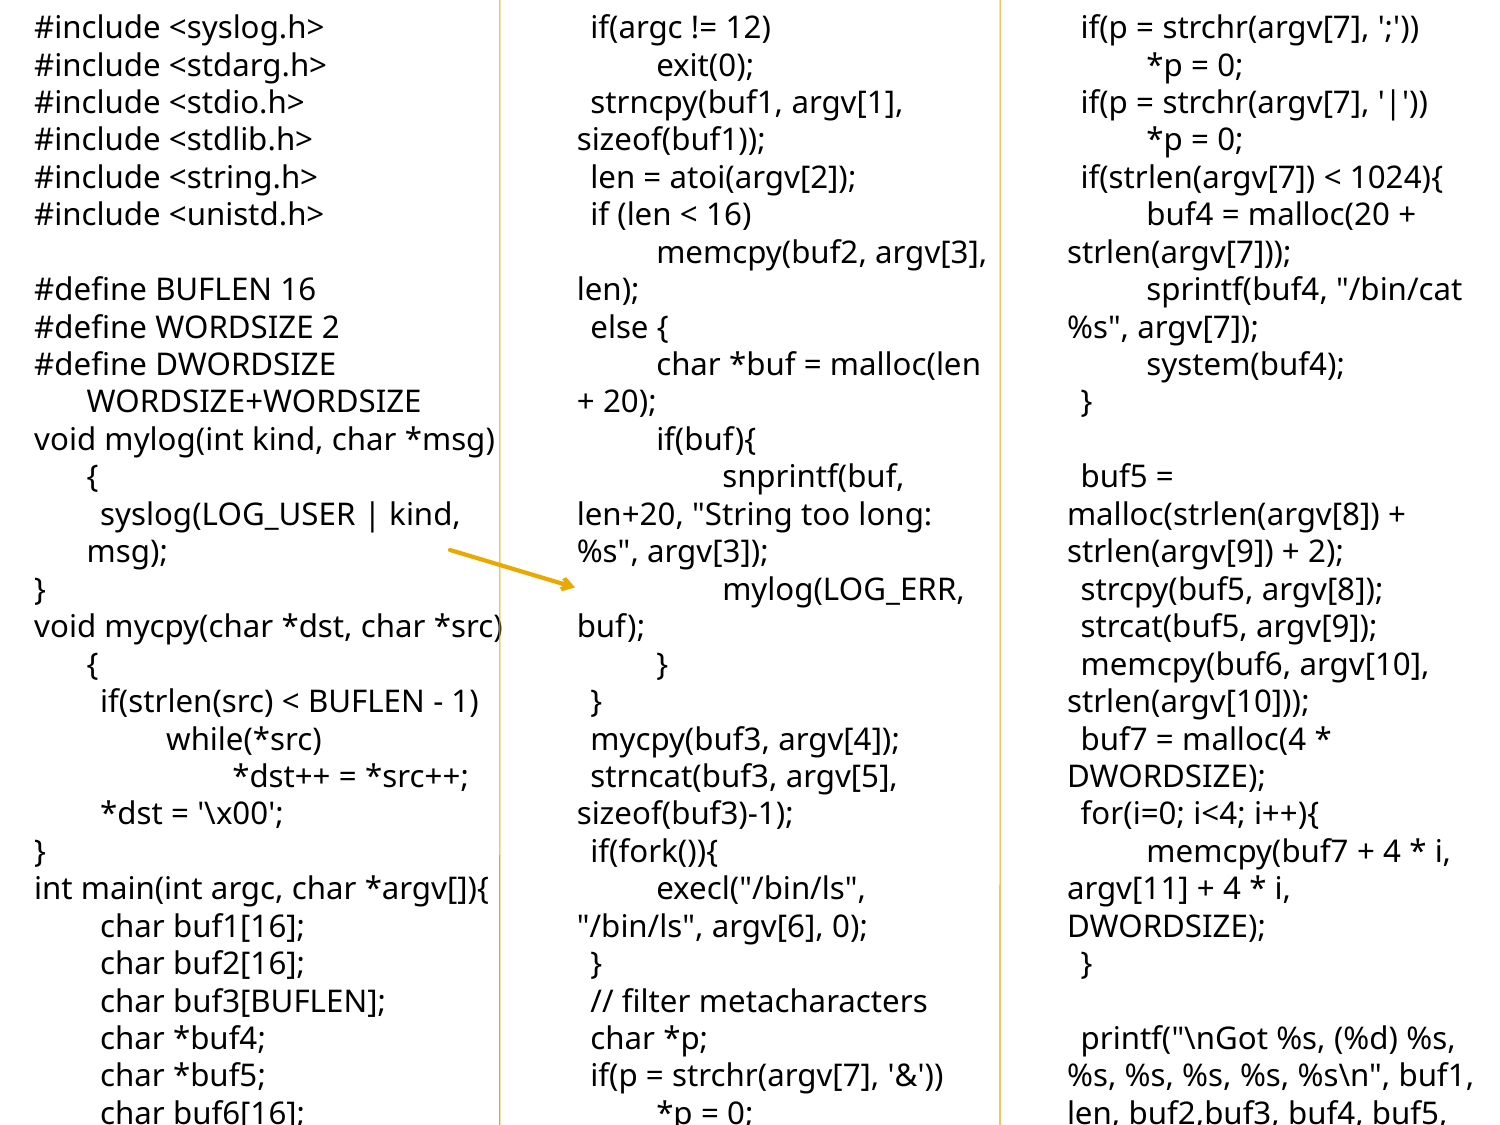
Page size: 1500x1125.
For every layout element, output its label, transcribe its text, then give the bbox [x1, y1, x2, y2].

text_box #include <syslog.h> #include <stdarg.h> #include <stdio.h> #include <stdlib.h> #include <string.h> #include <unistd.h> #define BUFLEN 16 #define WORDSIZE 2 #define DWORDSIZE WORDSIZE+WORDSIZE void mylog(int kind, char *msg){ syslog(LOG_USER | kind, msg); } void mycpy(char *dst, char *src){ if(strlen(src) < BUFLEN - 1) while(*src) *dst++ = *src++; *dst = '\x00'; } int main(int argc, char *argv[]){ char buf1[16]; char buf2[16]; char buf3[BUFLEN]; char *buf4; char *buf5; char buf6[16]; char *buf7; int i, len; if(argc != 12) exit(0); strncpy(buf1, argv[1], sizeof(buf1)); len = atoi(argv[2]); if (len < 16) memcpy(buf2, argv[3], len); else { char *buf = malloc(len + 20); if(buf){ snprintf(buf, len+20, "String too long: %s", argv[3]); mylog(LOG_ERR, buf); } } mycpy(buf3, argv[4]); strncat(buf3, argv[5], sizeof(buf3)-1); if(fork()){ execl("/bin/ls", "/bin/ls", argv[6], 0); } // filter metacharacters char *p; if(p = strchr(argv[7], '&')) *p = 0; if(p = strchr(argv[7], '`')) *p = 0; if(p = strchr(argv[7], ';')) *p = 0; if(p = strchr(argv[7], '|')) *p = 0; if(strlen(argv[7]) < 1024){ buf4 = malloc(20 + strlen(argv[7])); sprintf(buf4, "/bin/cat %s", argv[7]); system(buf4); } buf5 = malloc(strlen(argv[8]) + strlen(argv[9]) + 2); strcpy(buf5, argv[8]); strcat(buf5, argv[9]); memcpy(buf6, argv[10], strlen(argv[10])); buf7 = malloc(4 * DWORDSIZE); for(i=0; i<4; i++){ memcpy(buf7 + 4 * i, argv[11] + 4 * i, DWORDSIZE); } printf("\nGot %s, (%d) %s, %s, %s, %s, %s, %s\n", buf1, len, buf2,buf3, buf4, buf5, buf6, buf7); } [0, 571, 499, 1125]
text_box #include <syslog.h> #include <stdarg.h> #include <stdio.h> #include <stdlib.h> #include <string.h> #include <unistd.h> #define BUFLEN 16 #define WORDSIZE 2 #define DWORDSIZE WORDSIZE+WORDSIZE void mylog(int kind, char *msg){ syslog(LOG_USER | kind, msg); } void mycpy(char *dst, char *src){ if(strlen(src) < BUFLEN - 1) while(*src) *dst++ = *src++; *dst = '\x00'; } int main(int argc, char *argv[]){ char buf1[16]; char buf2[16]; char buf3[BUFLEN]; char *buf4; char *buf5; char buf6[16]; char *buf7; int i, len; if(argc != 12) exit(0); strncpy(buf1, argv[1], sizeof(buf1)); len = atoi(argv[2]); if (len < 16) memcpy(buf2, argv[3], len); else { char *buf = malloc(len + 20); if(buf){ snprintf(buf, len+20, "String too long: %s", argv[3]); mylog(LOG_ERR, buf); } } mycpy(buf3, argv[4]); strncat(buf3, argv[5], sizeof(buf3)-1); if(fork()){ execl("/bin/ls", "/bin/ls", argv[6], 0); } // filter metacharacters char *p; if(p = strchr(argv[7], '&')) *p = 0; if(p = strchr(argv[7], '`')) *p = 0; if(p = strchr(argv[7], ';')) *p = 0; if(p = strchr(argv[7], '|')) *p = 0; if(strlen(argv[7]) < 1024){ buf4 = malloc(20 + strlen(argv[7])); sprintf(buf4, "/bin/cat %s", argv[7]); system(buf4); } buf5 = malloc(strlen(argv[8]) + strlen(argv[9]) + 2); strcpy(buf5, argv[8]); strcat(buf5, argv[9]); memcpy(buf6, argv[10], strlen(argv[10])); buf7 = malloc(4 * DWORDSIZE); for(i=0; i<4; i++){ memcpy(buf7 + 4 * i, argv[11] + 4 * i, DWORDSIZE); } printf("\nGot %s, (%d) %s, %s, %s, %s, %s, %s\n", buf1, len, buf2,buf3, buf4, buf5, buf6, buf7); } [1001, 0, 1500, 561]
text_box #include <syslog.h> #include <stdarg.h> #include <stdio.h> #include <stdlib.h> #include <string.h> #include <unistd.h> #define BUFLEN 16 #define WORDSIZE 2 #define DWORDSIZE WORDSIZE+WORDSIZE void mylog(int kind, char *msg){ syslog(LOG_USER | kind, msg); } void mycpy(char *dst, char *src){ if(strlen(src) < BUFLEN - 1) while(*src) *dst++ = *src++; *dst = '\x00'; } int main(int argc, char *argv[]){ char buf1[16]; char buf2[16]; char buf3[BUFLEN]; char *buf4; char *buf5; char buf6[16]; char *buf7; int i, len; if(argc != 12) exit(0); strncpy(buf1, argv[1], sizeof(buf1)); len = atoi(argv[2]); if (len < 16) memcpy(buf2, argv[3], len); else { char *buf = malloc(len + 20); if(buf){ snprintf(buf, len+20, "String too long: %s", argv[3]); mylog(LOG_ERR, buf); } } mycpy(buf3, argv[4]); strncat(buf3, argv[5], sizeof(buf3)-1); if(fork()){ execl("/bin/ls", "/bin/ls", argv[6], 0); } // filter metacharacters char *p; if(p = strchr(argv[7], '&')) *p = 0; if(p = strchr(argv[7], '`')) *p = 0; if(p = strchr(argv[7], ';')) *p = 0; if(p = strchr(argv[7], '|')) *p = 0; if(strlen(argv[7]) < 1024){ buf4 = malloc(20 + strlen(argv[7])); sprintf(buf4, "/bin/cat %s", argv[7]); system(buf4); } buf5 = malloc(strlen(argv[8]) + strlen(argv[9]) + 2); strcpy(buf5, argv[8]); strcat(buf5, argv[9]); memcpy(buf6, argv[10], strlen(argv[10])); buf7 = malloc(4 * DWORDSIZE); for(i=0; i<4; i++){ memcpy(buf7 + 4 * i, argv[11] + 4 * i, DWORDSIZE); } printf("\nGot %s, (%d) %s, %s, %s, %s, %s, %s\n", buf1, len, buf2,buf3, buf4, buf5, buf6, buf7); } [1001, 571, 1500, 1125]
text_box #include <syslog.h> #include <stdarg.h> #include <stdio.h> #include <stdlib.h> #include <string.h> #include <unistd.h> #define BUFLEN 16 #define WORDSIZE 2 #define DWORDSIZE WORDSIZE+WORDSIZE void mylog(int kind, char *msg){ syslog(LOG_USER | kind, msg); } void mycpy(char *dst, char *src){ if(strlen(src) < BUFLEN - 1) while(*src) *dst++ = *src++; *dst = '\x00'; } int main(int argc, char *argv[]){ char buf1[16]; char buf2[16]; char buf3[BUFLEN]; char *buf4; char *buf5; char buf6[16]; char *buf7; int i, len; if(argc != 12) exit(0); strncpy(buf1, argv[1], sizeof(buf1)); len = atoi(argv[2]); if (len < 16) memcpy(buf2, argv[3], len); else { char *buf = malloc(len + 20); if(buf){ snprintf(buf, len+20, "String too long: %s", argv[3]); mylog(LOG_ERR, buf); } } mycpy(buf3, argv[4]); strncat(buf3, argv[5], sizeof(buf3)-1); if(fork()){ execl("/bin/ls", "/bin/ls", argv[6], 0); } // filter metacharacters char *p; if(p = strchr(argv[7], '&')) *p = 0; if(p = strchr(argv[7], '`')) *p = 0; if(p = strchr(argv[7], ';')) *p = 0; if(p = strchr(argv[7], '|')) *p = 0; if(strlen(argv[7]) < 1024){ buf4 = malloc(20 + strlen(argv[7])); sprintf(buf4, "/bin/cat %s", argv[7]); system(buf4); } buf5 = malloc(strlen(argv[8]) + strlen(argv[9]) + 2); strcpy(buf5, argv[8]); strcat(buf5, argv[9]); memcpy(buf6, argv[10], strlen(argv[10])); buf7 = malloc(4 * DWORDSIZE); for(i=0; i<4; i++){ memcpy(buf7 + 4 * i, argv[11] + 4 * i, DWORDSIZE); } printf("\nGot %s, (%d) %s, %s, %s, %s, %s, %s\n", buf1, len, buf2,buf3, buf4, buf5, buf6, buf7); } [0, 0, 499, 561]
text_box #include <syslog.h> #include <stdarg.h> #include <stdio.h> #include <stdlib.h> #include <string.h> #include <unistd.h> #define BUFLEN 16 #define WORDSIZE 2 #define DWORDSIZE WORDSIZE+WORDSIZE void mylog(int kind, char *msg){ syslog(LOG_USER | kind, msg); } void mycpy(char *dst, char *src){ if(strlen(src) < BUFLEN - 1) while(*src) *dst++ = *src++; *dst = '\x00'; } int main(int argc, char *argv[]){ char buf1[16]; char buf2[16]; char buf3[BUFLEN]; char *buf4; char *buf5; char buf6[16]; char *buf7; int i, len; if(argc != 12) exit(0); strncpy(buf1, argv[1], sizeof(buf1)); len = atoi(argv[2]); if (len < 16) memcpy(buf2, argv[3], len); else { char *buf = malloc(len + 20); if(buf){ snprintf(buf, len+20, "String too long: %s", argv[3]); mylog(LOG_ERR, buf); } } mycpy(buf3, argv[4]); strncat(buf3, argv[5], sizeof(buf3)-1); if(fork()){ execl("/bin/ls", "/bin/ls", argv[6], 0); } // filter metacharacters char *p; if(p = strchr(argv[7], '&')) *p = 0; if(p = strchr(argv[7], '`')) *p = 0; if(p = strchr(argv[7], ';')) *p = 0; if(p = strchr(argv[7], '|')) *p = 0; if(strlen(argv[7]) < 1024){ buf4 = malloc(20 + strlen(argv[7])); sprintf(buf4, "/bin/cat %s", argv[7]); system(buf4); } buf5 = malloc(strlen(argv[8]) + strlen(argv[9]) + 2); strcpy(buf5, argv[8]); strcat(buf5, argv[9]); memcpy(buf6, argv[10], strlen(argv[10])); buf7 = malloc(4 * DWORDSIZE); for(i=0; i<4; i++){ memcpy(buf7 + 4 * i, argv[11] + 4 * i, DWORDSIZE); } printf("\nGot %s, (%d) %s, %s, %s, %s, %s, %s\n", buf1, len, buf2,buf3, buf4, buf5, buf6, buf7); } [501, 572, 999, 1125]
text_box #include <syslog.h> #include <stdarg.h> #include <stdio.h> #include <stdlib.h> #include <string.h> #include <unistd.h> #define BUFLEN 16 #define WORDSIZE 2 #define DWORDSIZE WORDSIZE+WORDSIZE void mylog(int kind, char *msg){ syslog(LOG_USER | kind, msg); } void mycpy(char *dst, char *src){ if(strlen(src) < BUFLEN - 1) while(*src) *dst++ = *src++; *dst = '\x00'; } int main(int argc, char *argv[]){ char buf1[16]; char buf2[16]; char buf3[BUFLEN]; char *buf4; char *buf5; char buf6[16]; char *buf7; int i, len; if(argc != 12) exit(0); strncpy(buf1, argv[1], sizeof(buf1)); len = atoi(argv[2]); if (len < 16) memcpy(buf2, argv[3], len); else { char *buf = malloc(len + 20); if(buf){ snprintf(buf, len+20, "String too long: %s", argv[3]); mylog(LOG_ERR, buf); } } mycpy(buf3, argv[4]); strncat(buf3, argv[5], sizeof(buf3)-1); if(fork()){ execl("/bin/ls", "/bin/ls", argv[6], 0); } // filter metacharacters char *p; if(p = strchr(argv[7], '&')) *p = 0; if(p = strchr(argv[7], '`')) *p = 0; if(p = strchr(argv[7], ';')) *p = 0; if(p = strchr(argv[7], '|')) *p = 0; if(strlen(argv[7]) < 1024){ buf4 = malloc(20 + strlen(argv[7])); sprintf(buf4, "/bin/cat %s", argv[7]); system(buf4); } buf5 = malloc(strlen(argv[8]) + strlen(argv[9]) + 2); strcpy(buf5, argv[8]); strcat(buf5, argv[9]); memcpy(buf6, argv[10], strlen(argv[10])); buf7 = malloc(4 * DWORDSIZE); for(i=0; i<4; i++){ memcpy(buf7 + 4 * i, argv[11] + 4 * i, DWORDSIZE); } printf("\nGot %s, (%d) %s, %s, %s, %s, %s, %s\n", buf1, len, buf2,buf3, buf4, buf5, buf6, buf7); } [501, 0, 999, 560]
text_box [449, 549, 575, 588]
